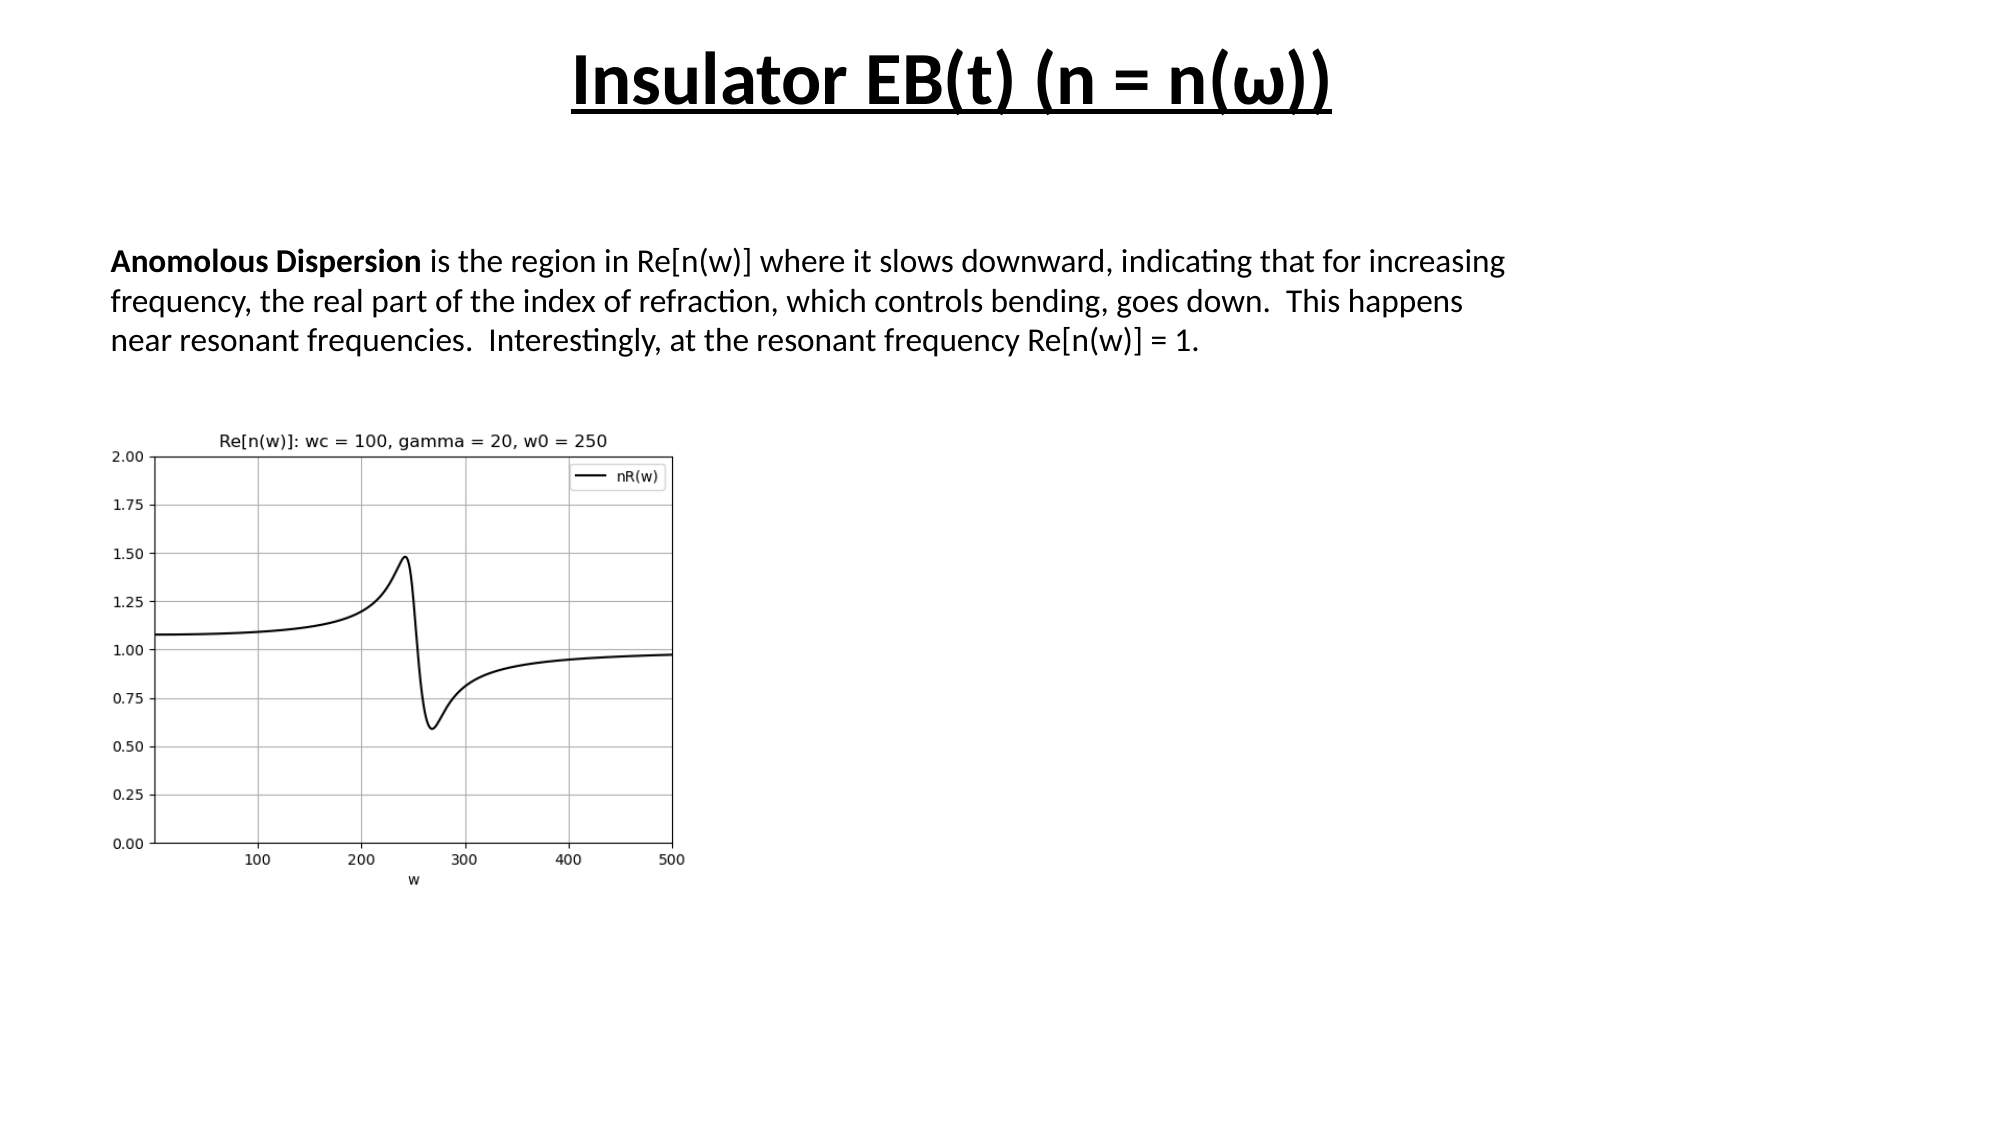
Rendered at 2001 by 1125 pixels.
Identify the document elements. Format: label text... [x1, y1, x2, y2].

text_box Insulator EB(t) (n = n(ω)) [556, 32, 1526, 146]
text_box Anomolous Dispersion is the region in Re[n(w)] where it slows downward, indicating that for increasing frequency, the real part of the index of refraction, which controls bending, goes down. This happens near resonant frequencies. Interestingly, at the resonant frequency Re[n(w)] = 1. [95, 231, 1548, 366]
picture [95, 422, 695, 893]
